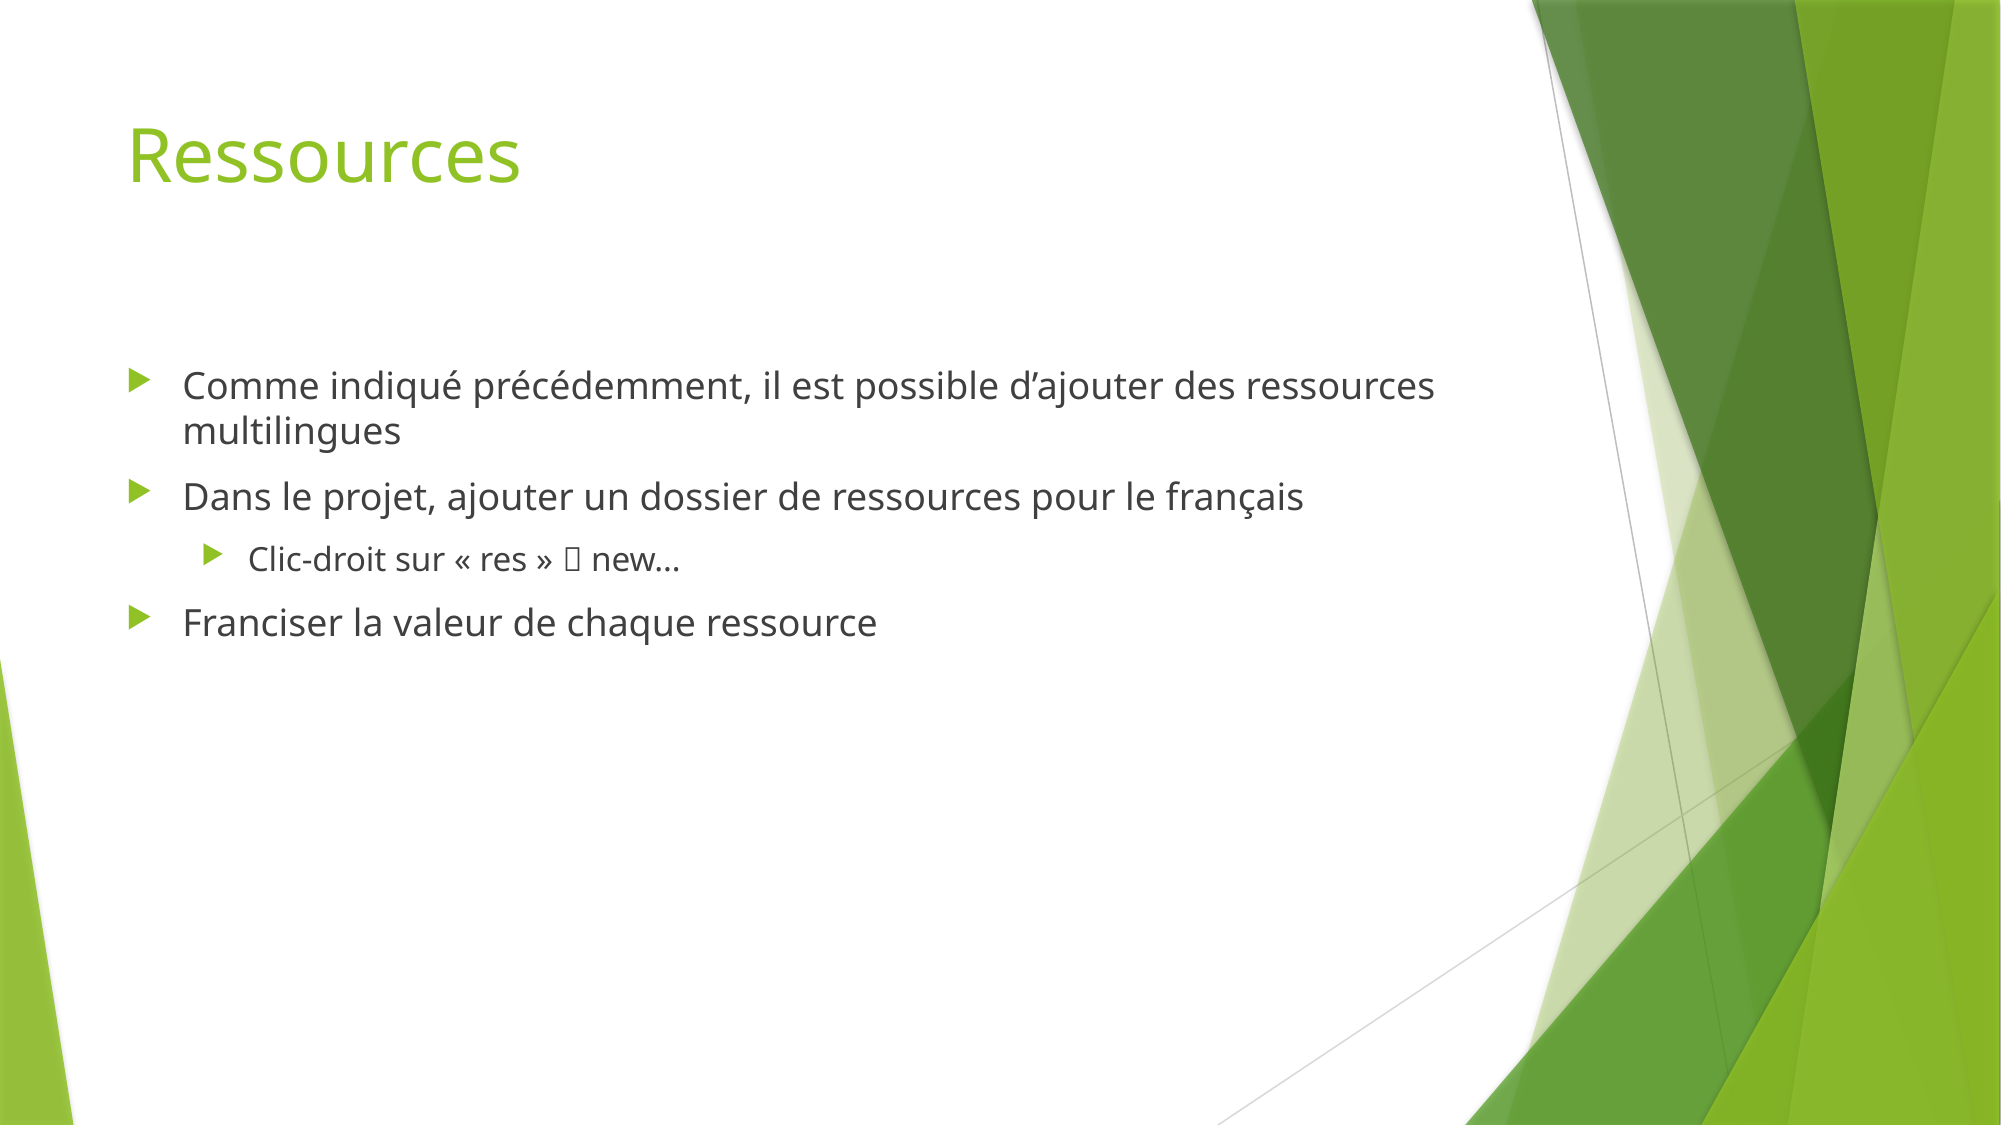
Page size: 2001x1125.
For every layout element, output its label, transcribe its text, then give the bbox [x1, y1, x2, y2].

title Ressources [111, 99, 1522, 317]
list Comme indiqué précédemment, il est possible d’ajouter des ressources multilingues Dans le projet, ajouter un dossier de ressources pour le français Clic-droit sur « res »  new… Franciser la valeur de chaque ressource [111, 354, 1522, 992]
